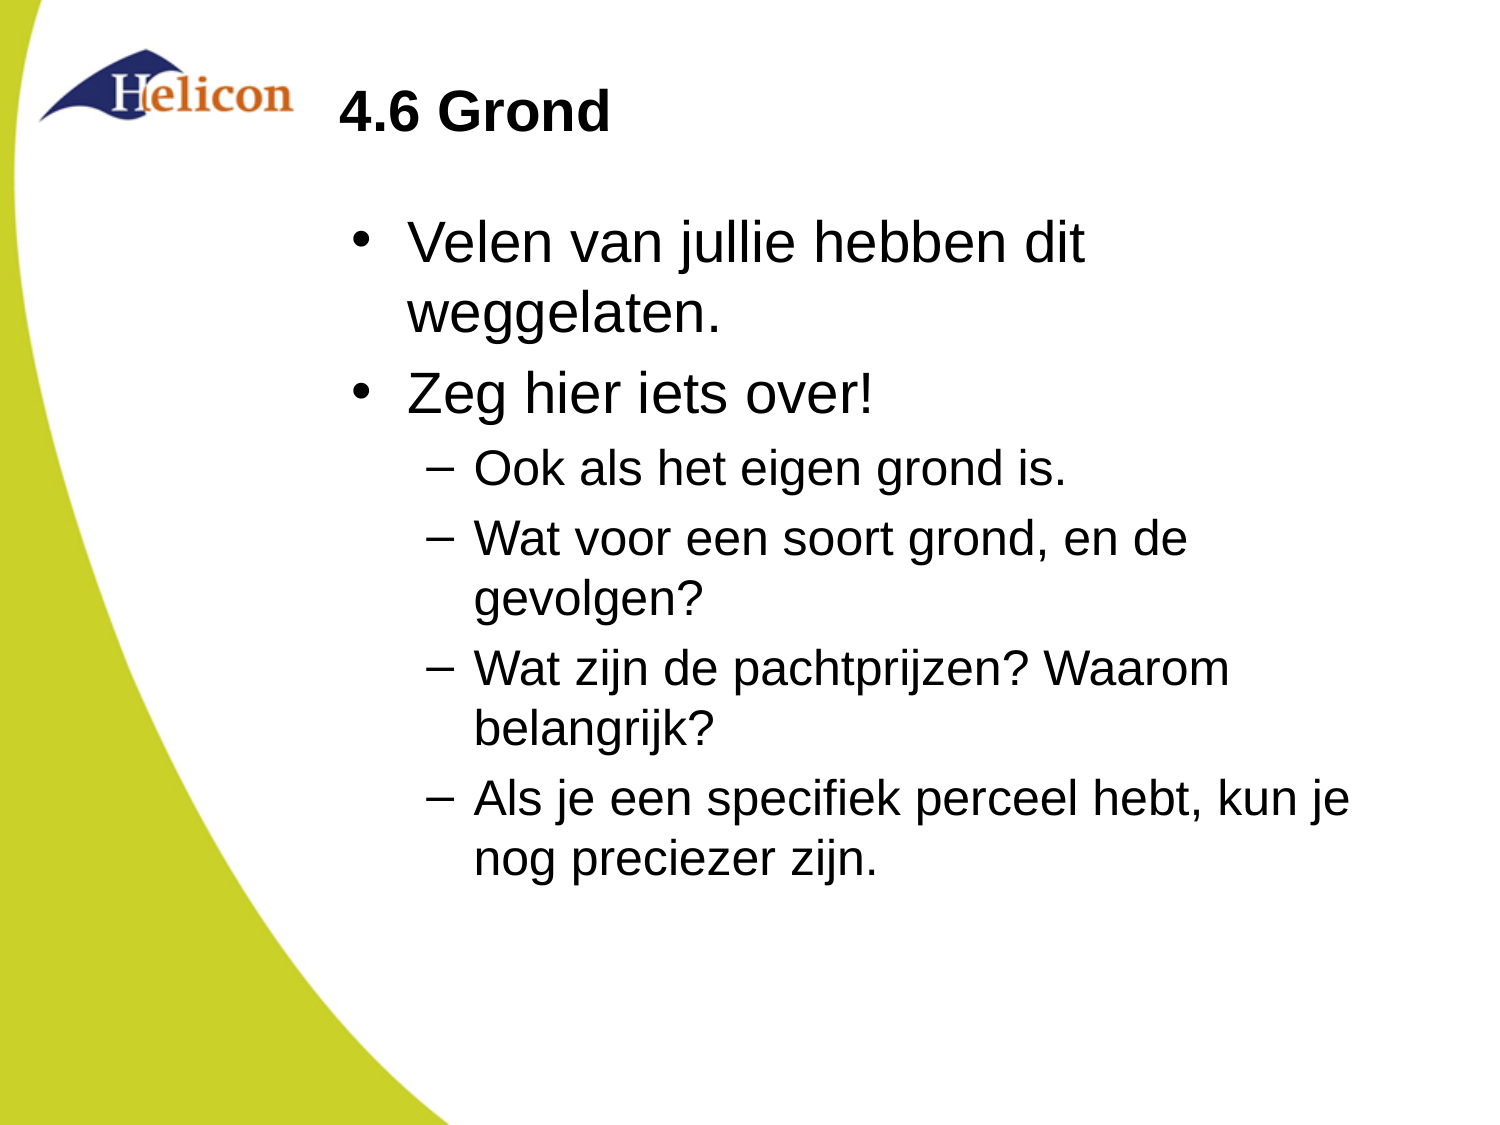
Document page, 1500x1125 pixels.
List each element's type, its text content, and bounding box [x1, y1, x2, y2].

picture [0, 0, 1500, 1125]
title 4.6 Grond [324, 54, 1415, 161]
list Velen van jullie hebben dit weggelaten. Zeg hier iets over! Ook als het eigen grond is. Wat voor een soort grond, en de gevolgen? Wat zijn de pachtprijzen? Waarom belangrijk? Als je een specifiek perceel hebt, kun je nog preciezer zijn. [336, 196, 1425, 1005]
